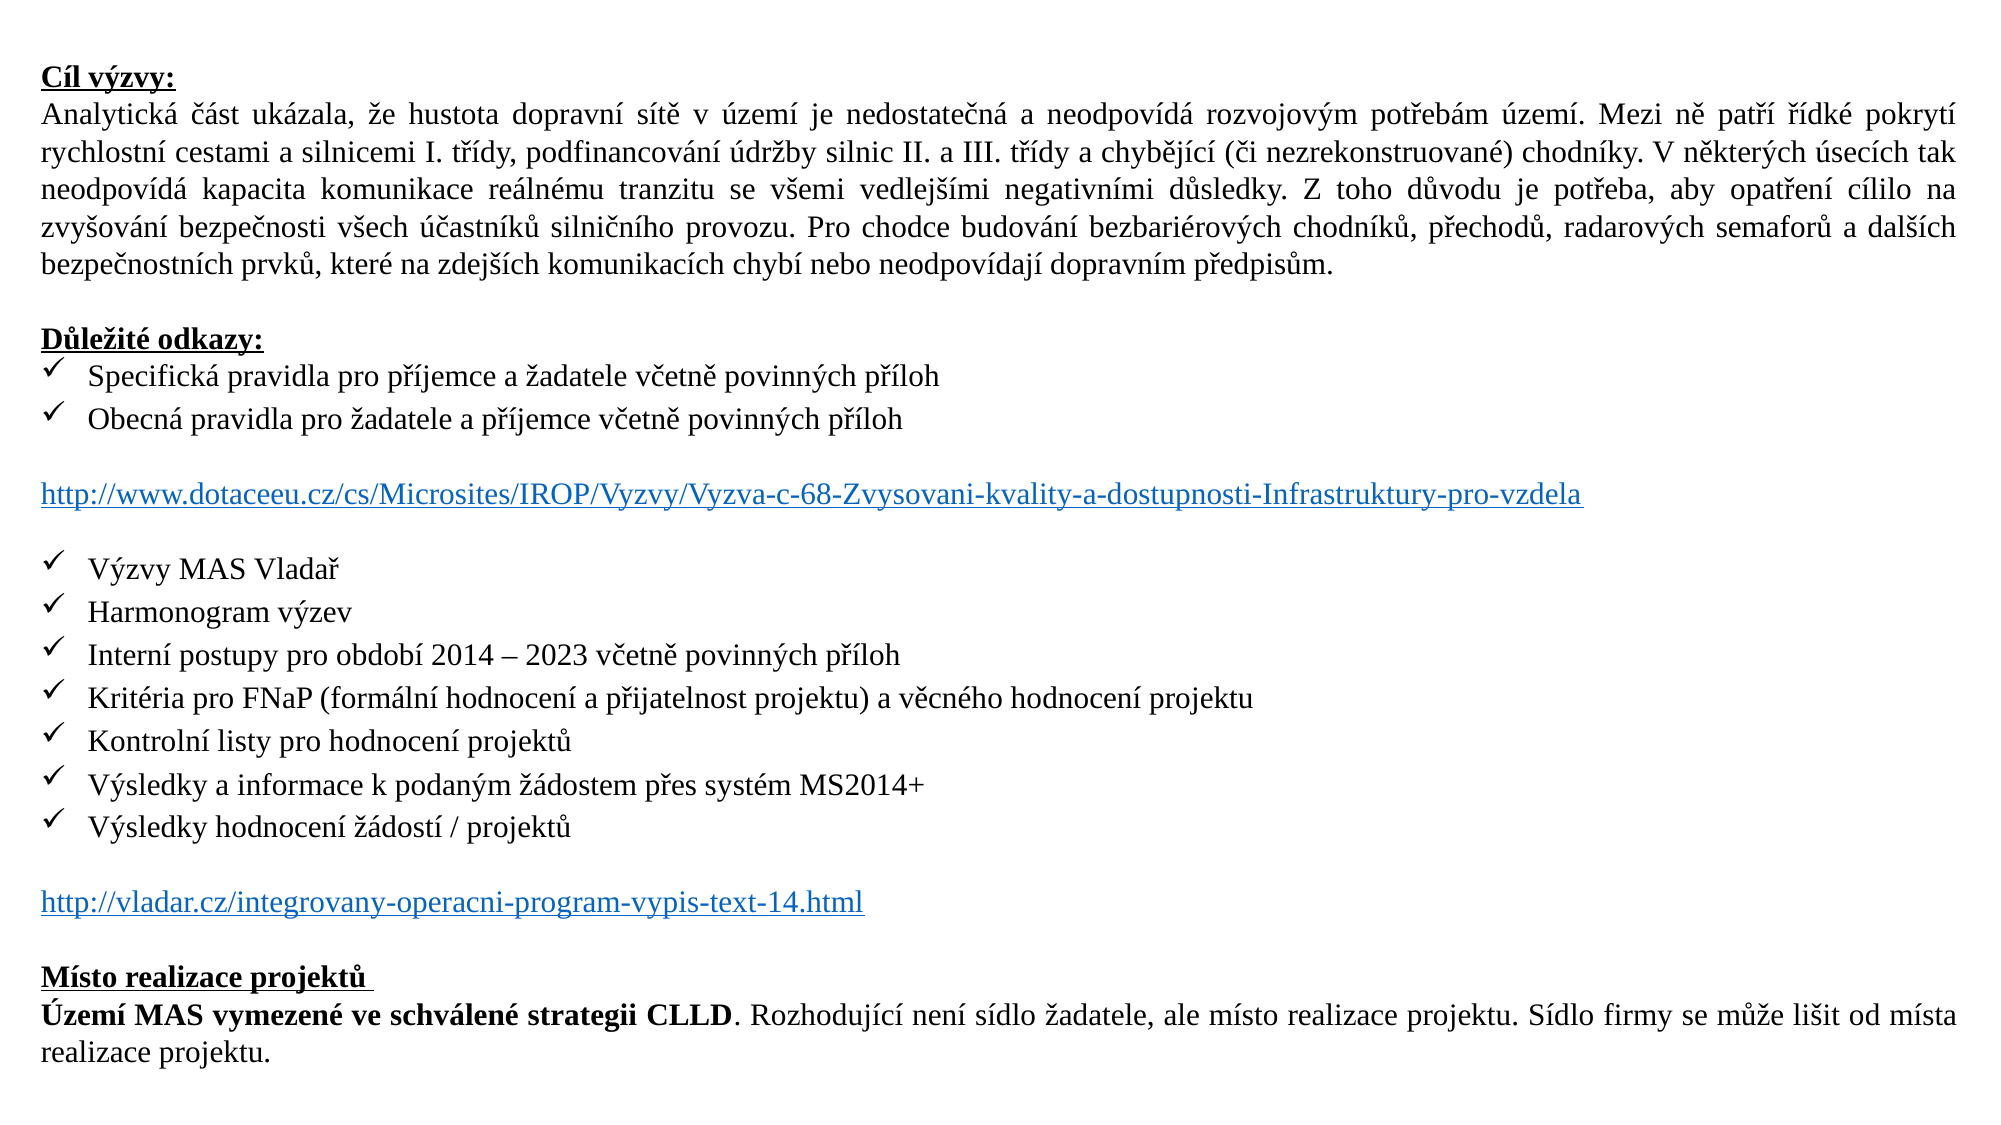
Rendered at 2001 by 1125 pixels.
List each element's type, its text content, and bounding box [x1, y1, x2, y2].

text_box Cíl výzvy: Analytická část ukázala, že hustota dopravní sítě v území je nedostatečná a neodpovídá rozvojovým potřebám území. Mezi ně patří řídké pokrytí rychlostní cestami a silnicemi I. třídy, podfinancování údržby silnic II. a III. třídy a chybějící (či nezrekonstruované) chodníky. V některých úsecích tak neodpovídá kapacita komunikace reálnému tranzitu se všemi vedlejšími negativními důsledky. Z toho důvodu je potřeba, aby opatření cílilo na zvyšování bezpečnosti všech účastníků silničního provozu. Pro chodce budování bezbariérových chodníků, přechodů, radarových semaforů a dalších bezpečnostních prvků, které na zdejších komunikacích chybí nebo neodpovídají dopravním předpisům. Důležité odkazy: Specifická pravidla pro příjemce a žadatele včetně povinných příloh Obecná pravidla pro žadatele a příjemce včetně povinných příloh http://www.dotaceeu.cz/cs/Microsites/IROP/Vyzvy/Vyzva-c-68-Zvysovani-kvality-a-dostupnosti-Infrastruktury-pro-vzdela Výzvy MAS Vladař Harmonogram výzev Interní postupy pro období 2014 – 2023 včetně povinných příloh Kritéria pro FNaP (formální hodnocení a přijatelnost projektu) a věcného hodnocení projektu Kontrolní listy pro hodnocení projektů Výsledky a informace k podaným žádostem přes systém MS2014+ Výsledky hodnocení žádostí / projektů http://vladar.cz/integrovany-operacni-program-vypis-text-14.html Místo realizace projektů Území MAS vymezené ve schválené strategii CLLD. Rozhodující není sídlo žadatele, ale místo realizace projektu. Sídlo firmy se může lišit od místa realizace projektu. [25, 48, 1974, 1077]
